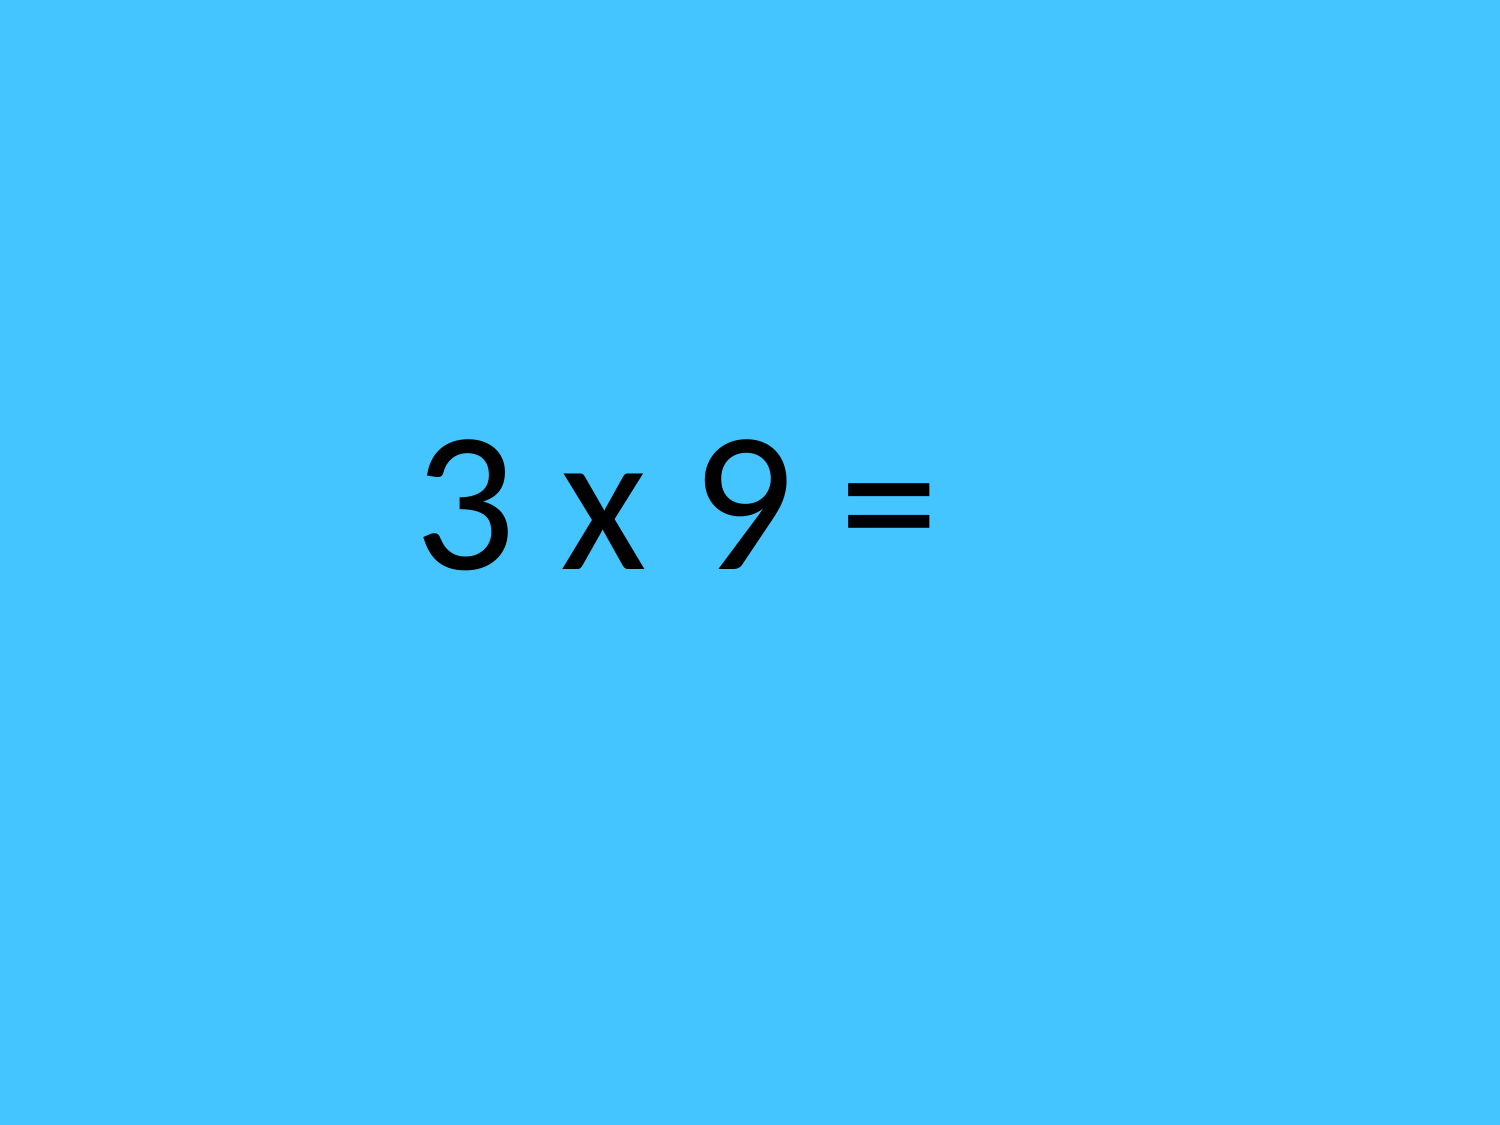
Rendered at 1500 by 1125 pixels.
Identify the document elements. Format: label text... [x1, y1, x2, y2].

text_box 3 x 9 = [399, 362, 1063, 618]
